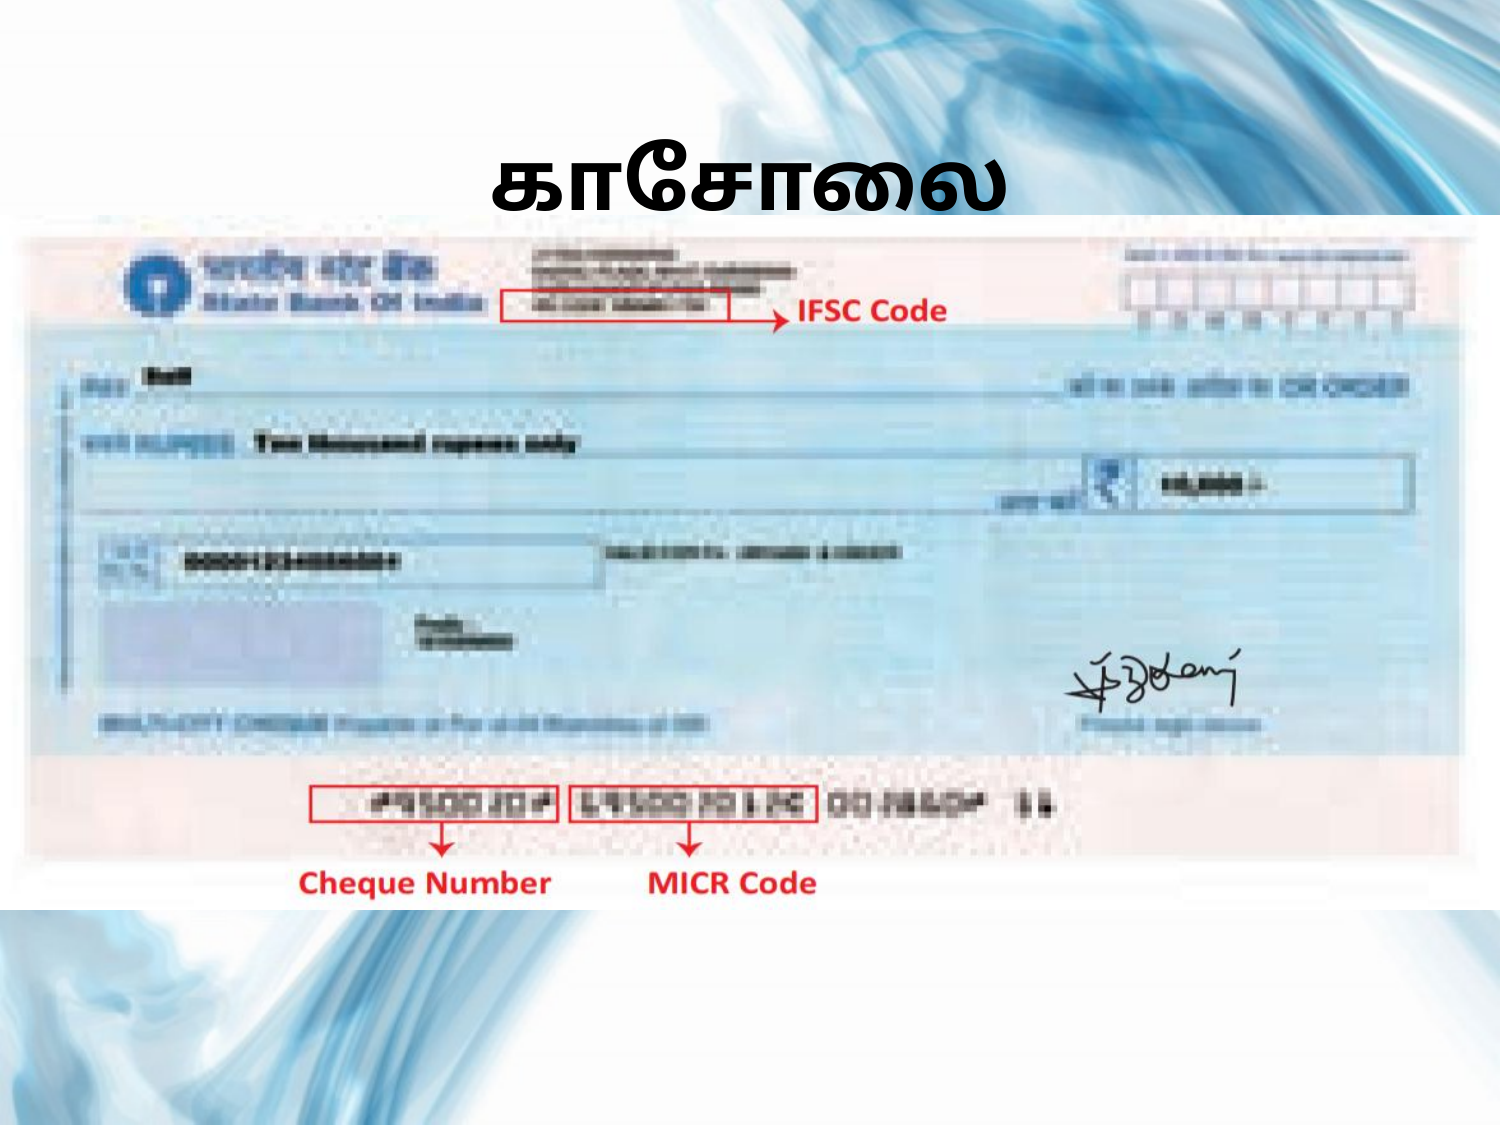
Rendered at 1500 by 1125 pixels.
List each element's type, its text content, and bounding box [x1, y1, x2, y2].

title காசோலை [74, 98, 1426, 213]
picture [0, 0, 1500, 1125]
